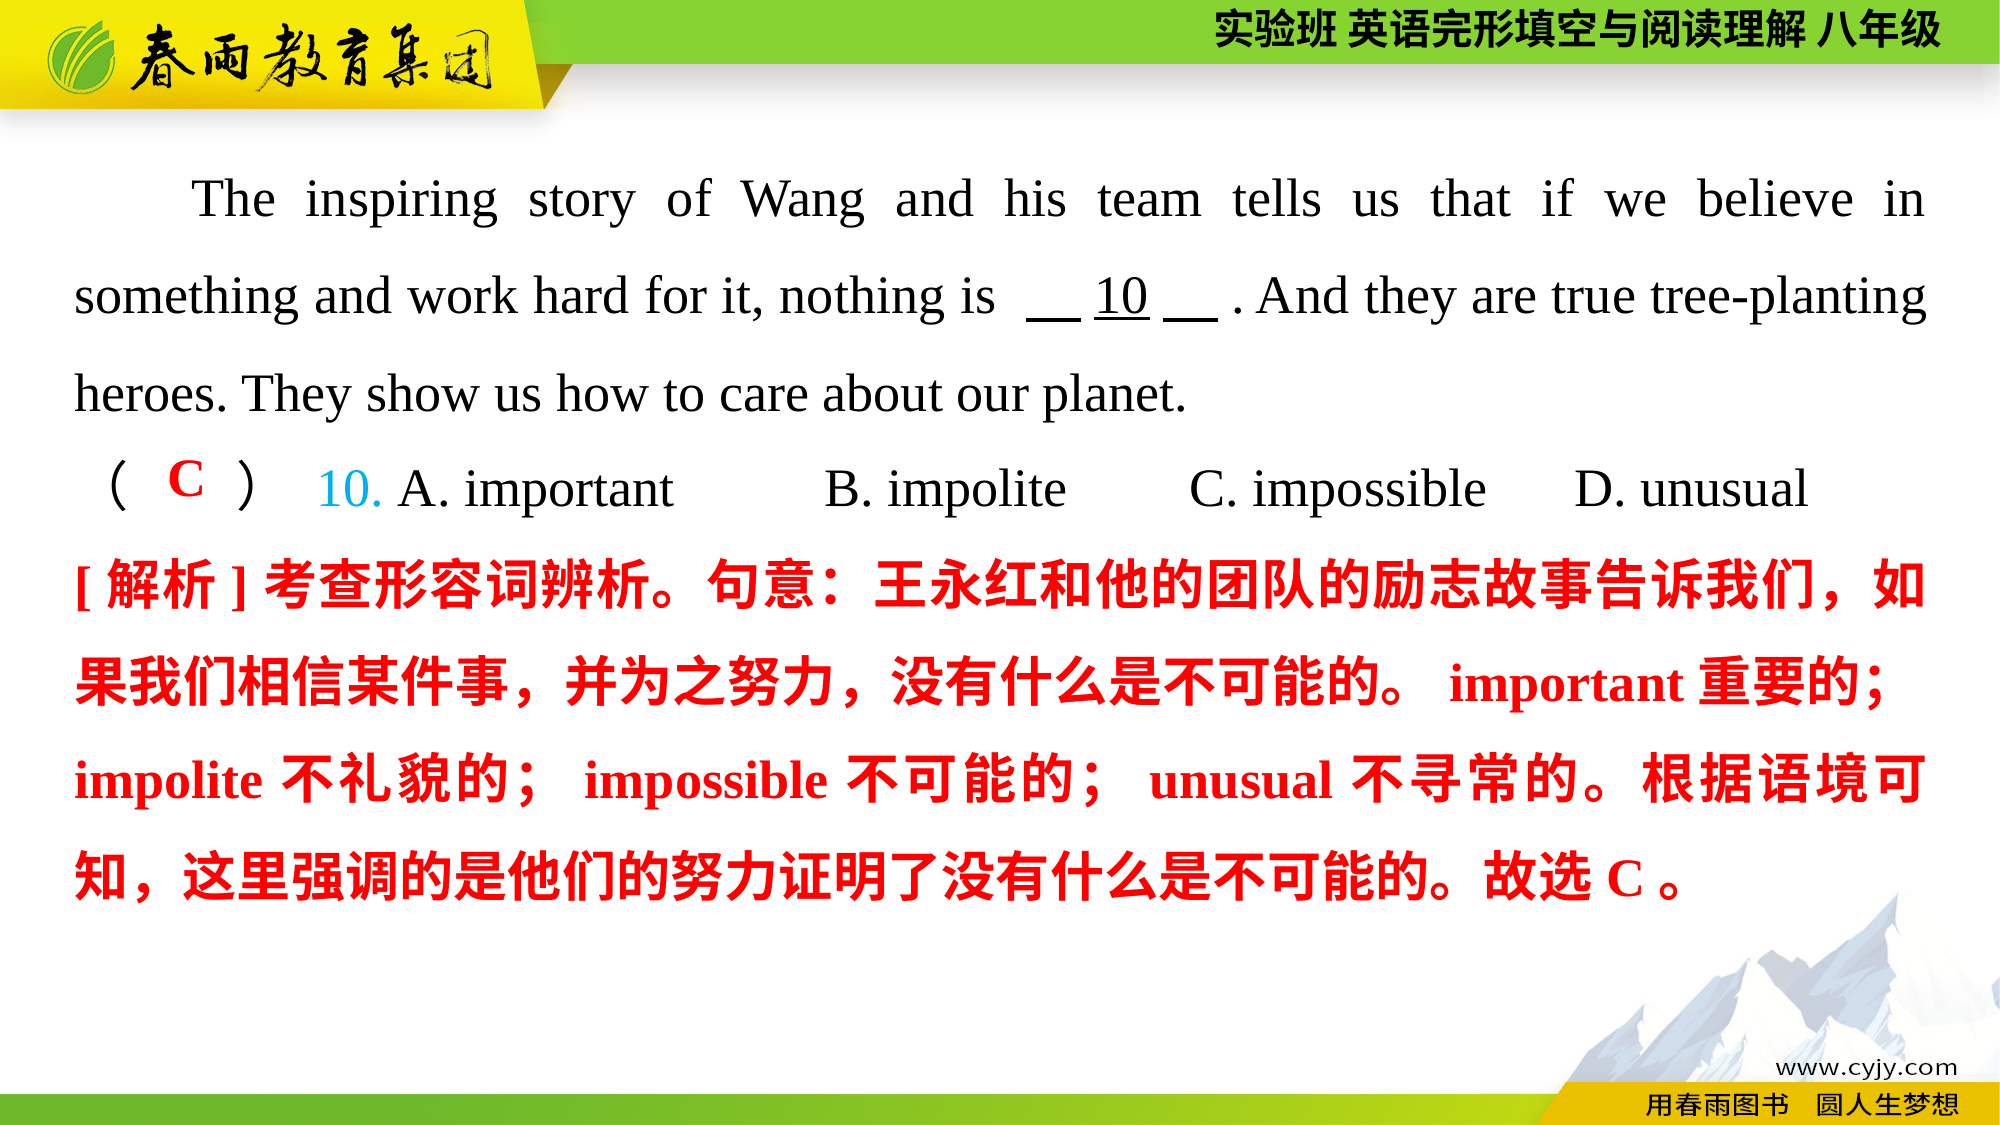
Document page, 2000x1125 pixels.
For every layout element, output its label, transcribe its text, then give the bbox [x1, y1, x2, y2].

text_box C [152, 434, 222, 509]
text_box （ ） 10. A. important B. impolite C. impossible D. unusual [59, 412, 1944, 509]
text_box [解析]考查形容词辨析。句意：王永红和他的团队的励志故事告诉我们，如果我们相信某件事，并为之努力，没有什么是不可能的。important重要的；impolite不礼貌的；impossible不可能的；unusual不寻常的。根据语境可知，这里强调的是他们的努力证明了没有什么是不可能的。故选C。 [59, 509, 1944, 915]
picture [0, 0, 2000, 1125]
list The inspiring story of Wang and his team tells us that if we believe in something and work hard for it, nothing is 10 . And they are true tree-planting heroes. They show us how to care about our planet. [59, 122, 1944, 412]
